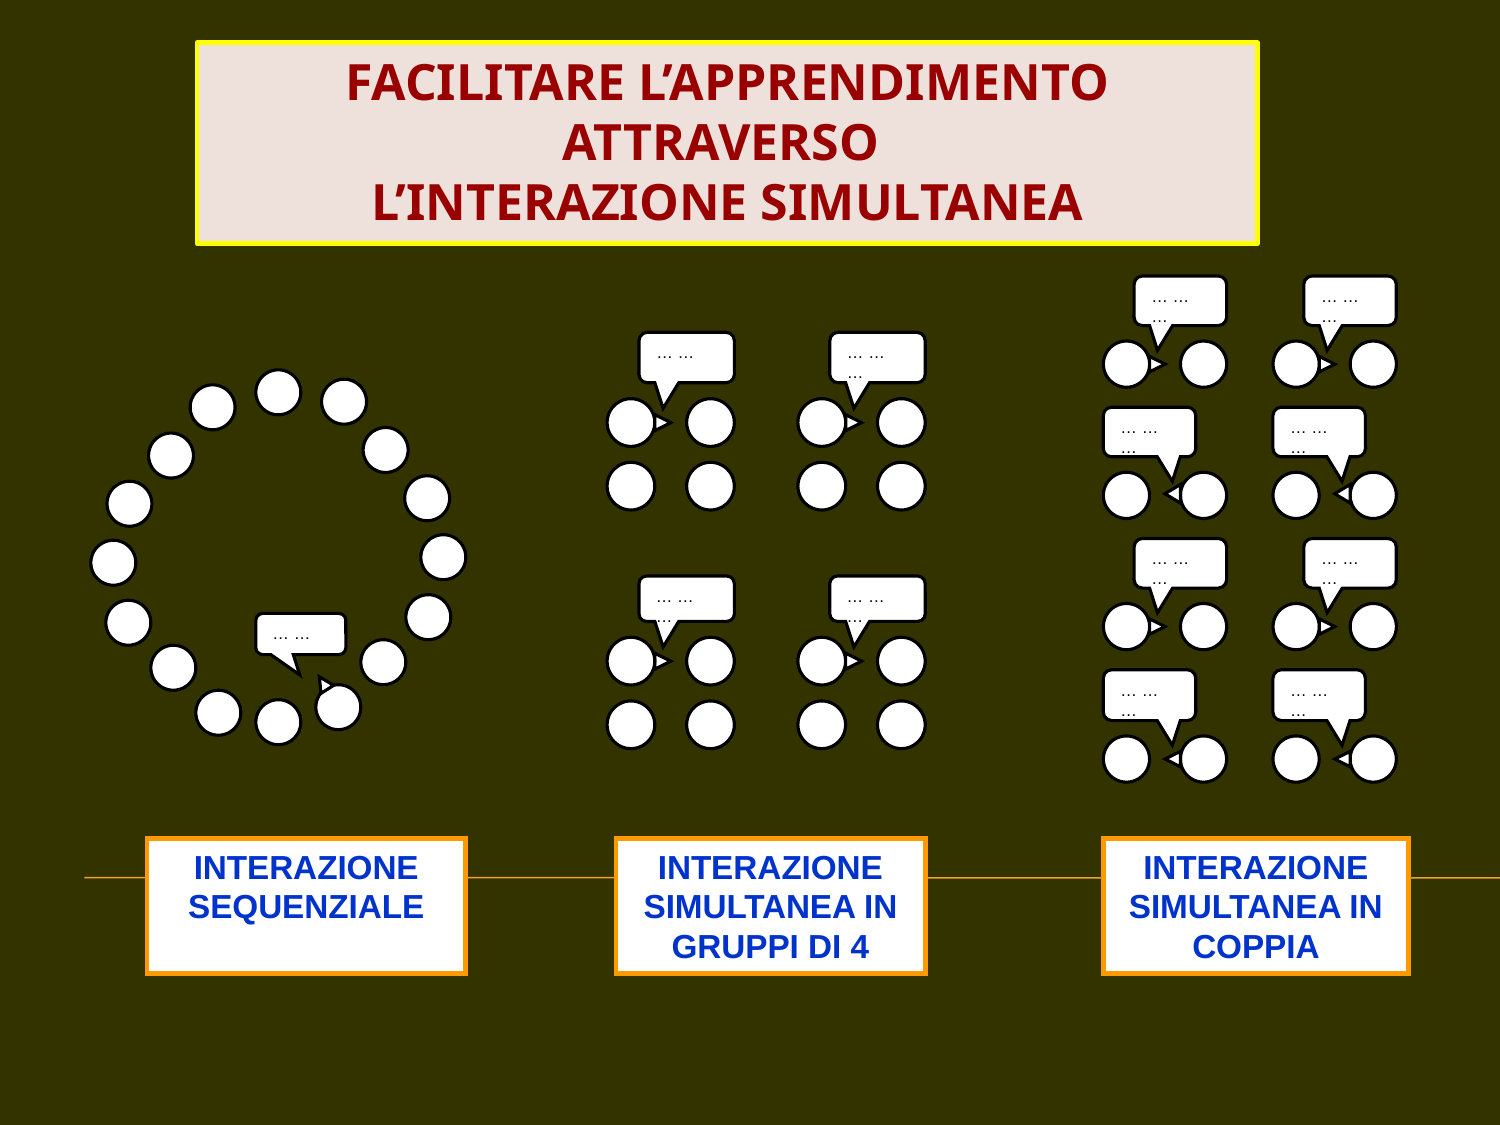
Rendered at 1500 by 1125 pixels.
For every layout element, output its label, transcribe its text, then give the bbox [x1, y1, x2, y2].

title FACILITARE L’APPRENDIMENTO ATTRAVERSO L’INTERAZIONE SIMULTANEA [197, 42, 1258, 244]
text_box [90, 275, 1409, 974]
